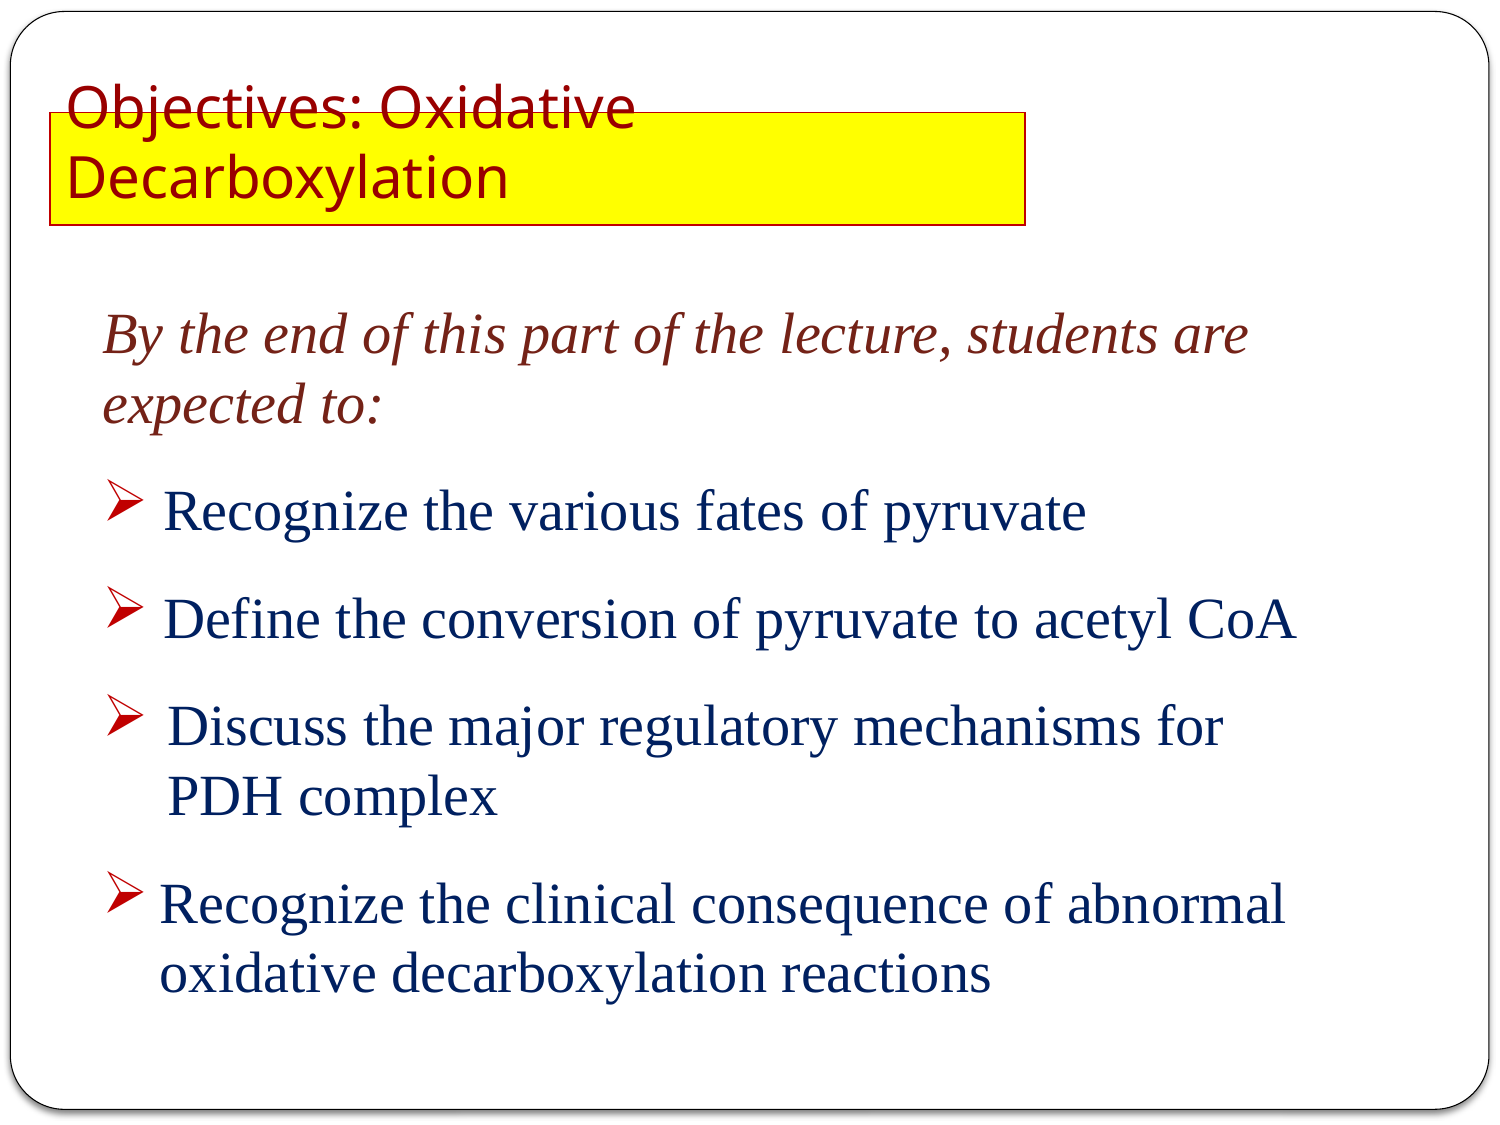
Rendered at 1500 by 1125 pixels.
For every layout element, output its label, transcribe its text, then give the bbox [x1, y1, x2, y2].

title Objectives: Oxidative Decarboxylation [49, 112, 1026, 226]
text_box By the end of this part of the lecture, students are expected to: Recognize the various fates of pyruvate Define the conversion of pyruvate to acetyl CoA Discuss the major regulatory mechanisms for PDH complex Recognize the clinical consequence of abnormal oxidative decarboxylation reactions [87, 287, 1363, 1012]
